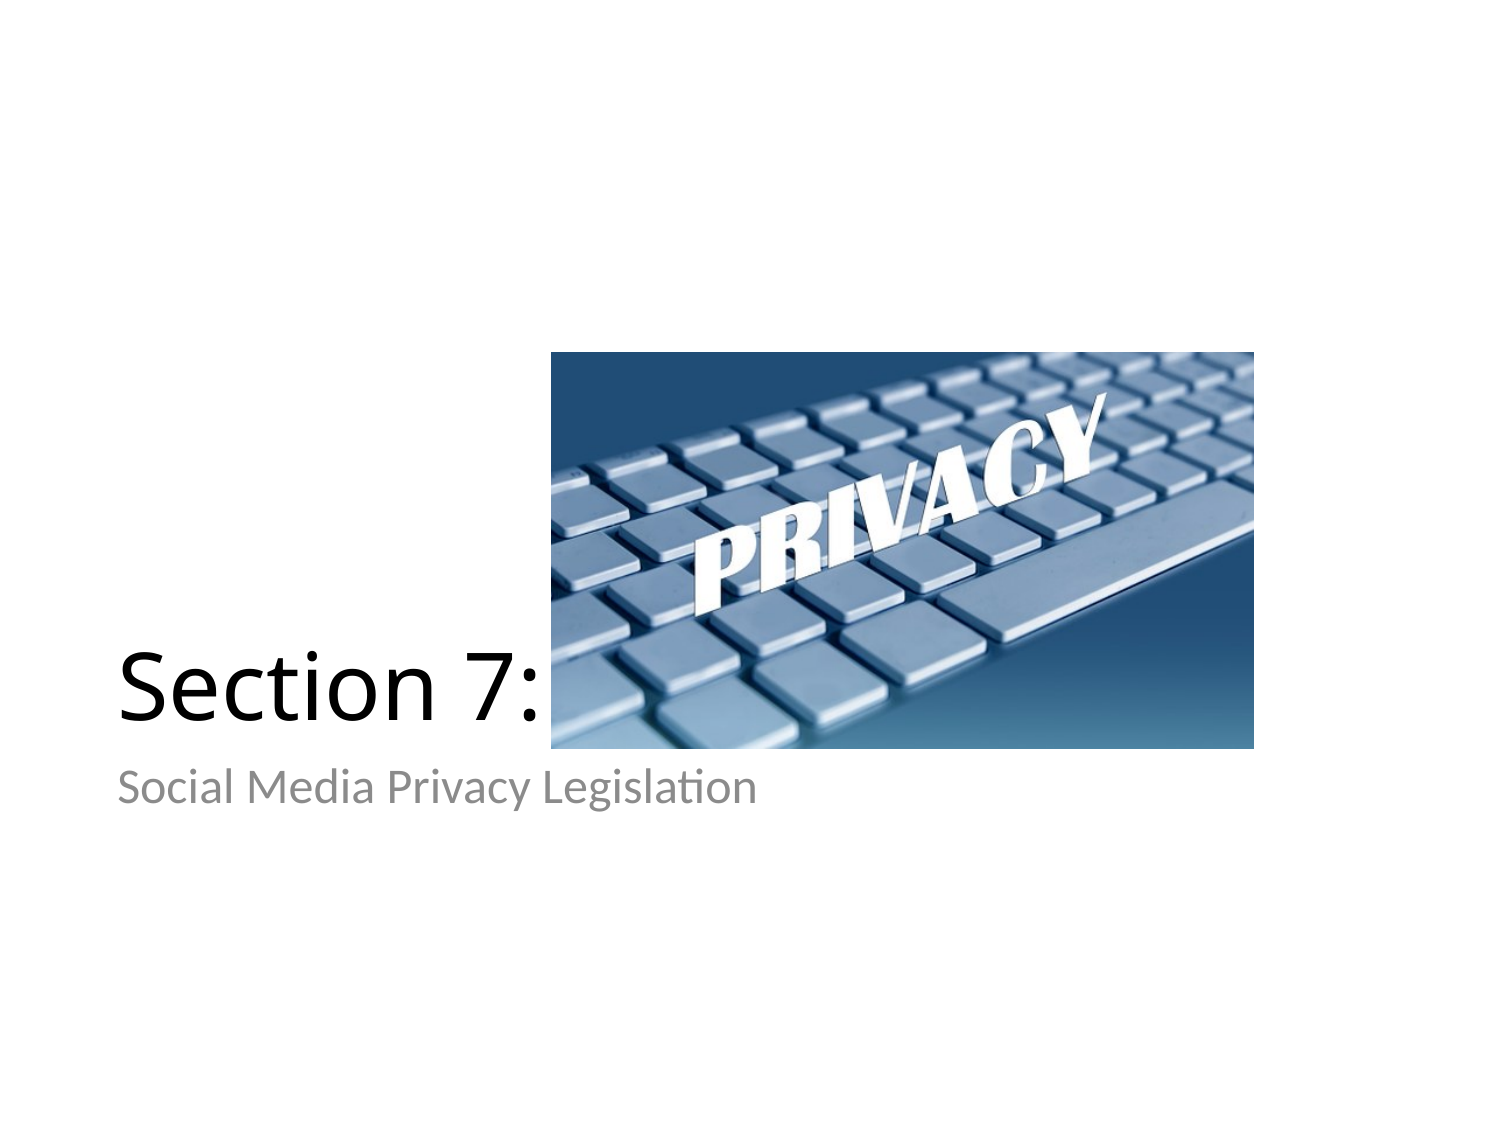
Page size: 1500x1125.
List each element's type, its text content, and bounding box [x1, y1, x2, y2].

title Section 7: [102, 280, 1397, 749]
picture [551, 352, 1254, 749]
list Social Media Privacy Legislation [102, 752, 1397, 1000]
